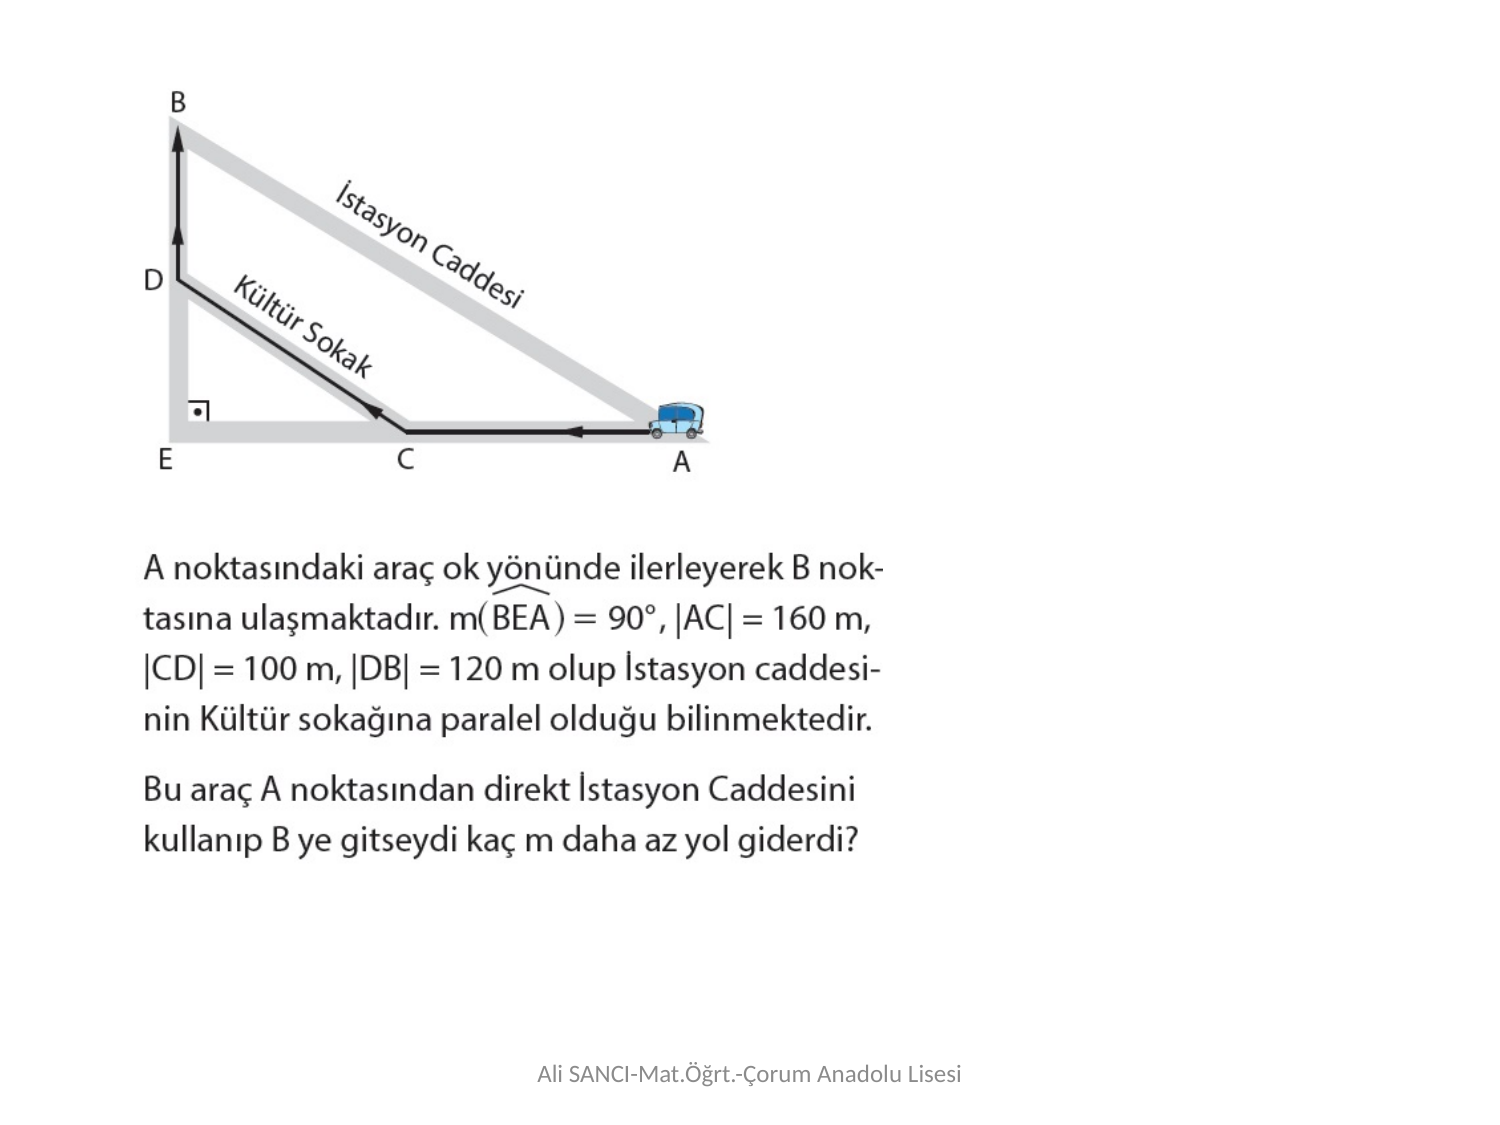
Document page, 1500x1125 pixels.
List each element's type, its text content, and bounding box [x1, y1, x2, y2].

footer Ali SANCI-Mat.Öğrt.-Çorum Anadolu Lisesi [512, 1042, 988, 1103]
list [135, 77, 883, 870]
